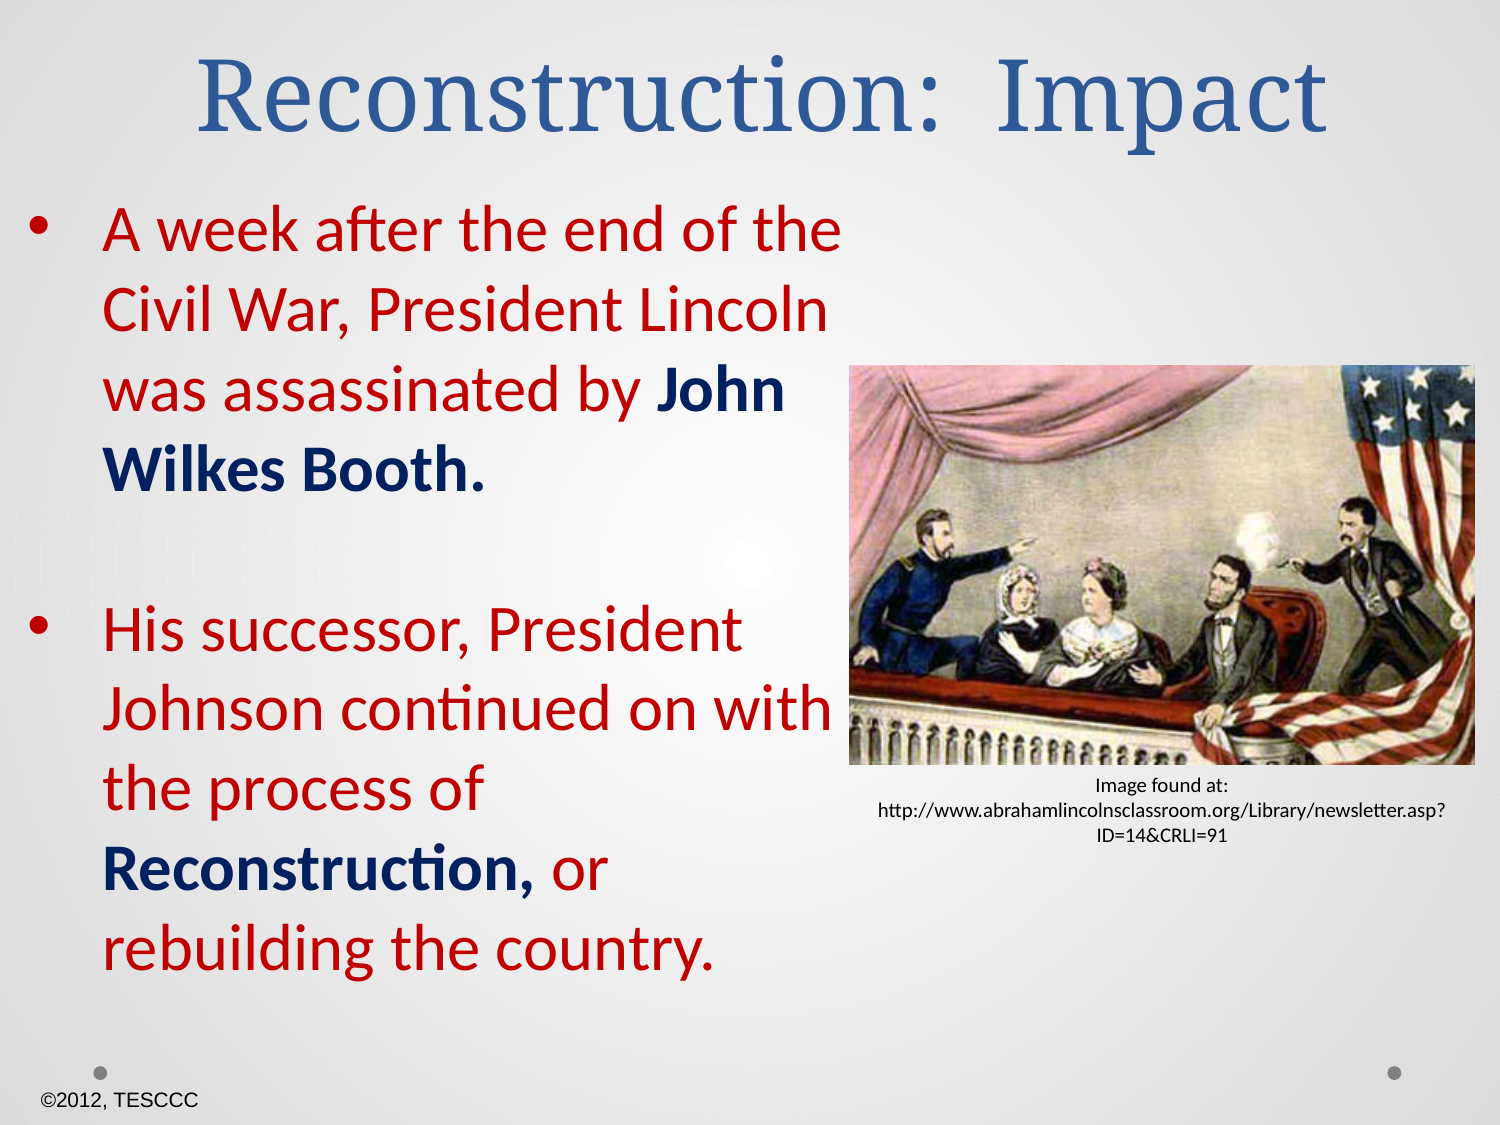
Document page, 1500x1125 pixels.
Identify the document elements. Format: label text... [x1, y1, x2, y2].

title Reconstruction: Impact [87, 12, 1438, 159]
text_box ©2012, TESCCC [26, 1079, 364, 1119]
text_box A week after the end of the Civil War, President Lincoln was assassinated by John Wilkes Booth. His successor, President Johnson continued on with the process of Reconstruction, or rebuilding the country. [12, 176, 875, 992]
text_box Image found at: http://www.abrahamlincolnsclassroom.org/Library/newsletter.asp?ID=14&CRLI=91 [849, 772, 1475, 854]
picture [849, 365, 1476, 765]
